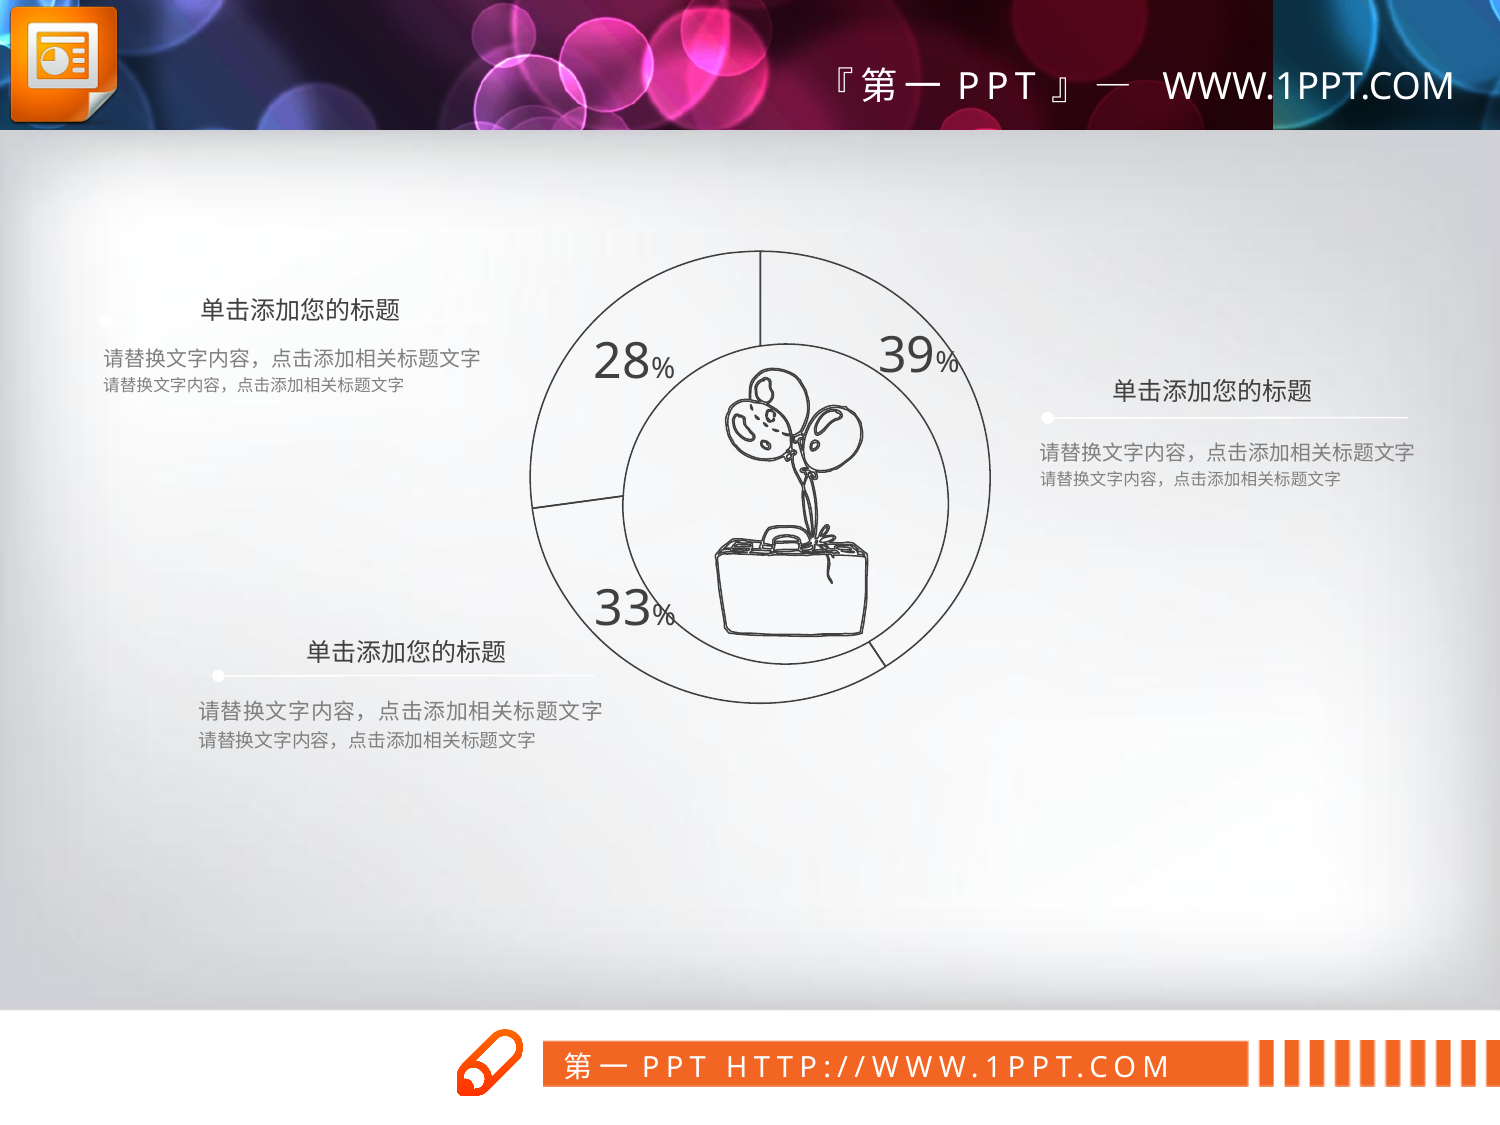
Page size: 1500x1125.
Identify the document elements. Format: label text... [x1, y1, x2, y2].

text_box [715, 368, 868, 637]
text_box [532, 496, 637, 617]
text_box 39% [863, 315, 975, 391]
text_box 33% [579, 568, 691, 644]
text_box [871, 391, 991, 667]
picture [0, 0, 1500, 1012]
text_box [595, 251, 761, 374]
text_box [1024, 368, 1431, 520]
text_box 28% [579, 320, 691, 396]
picture [543, 1040, 1500, 1087]
text_box [530, 338, 666, 508]
text_box [624, 634, 886, 704]
text_box [760, 251, 921, 364]
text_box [88, 286, 497, 434]
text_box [183, 629, 619, 788]
